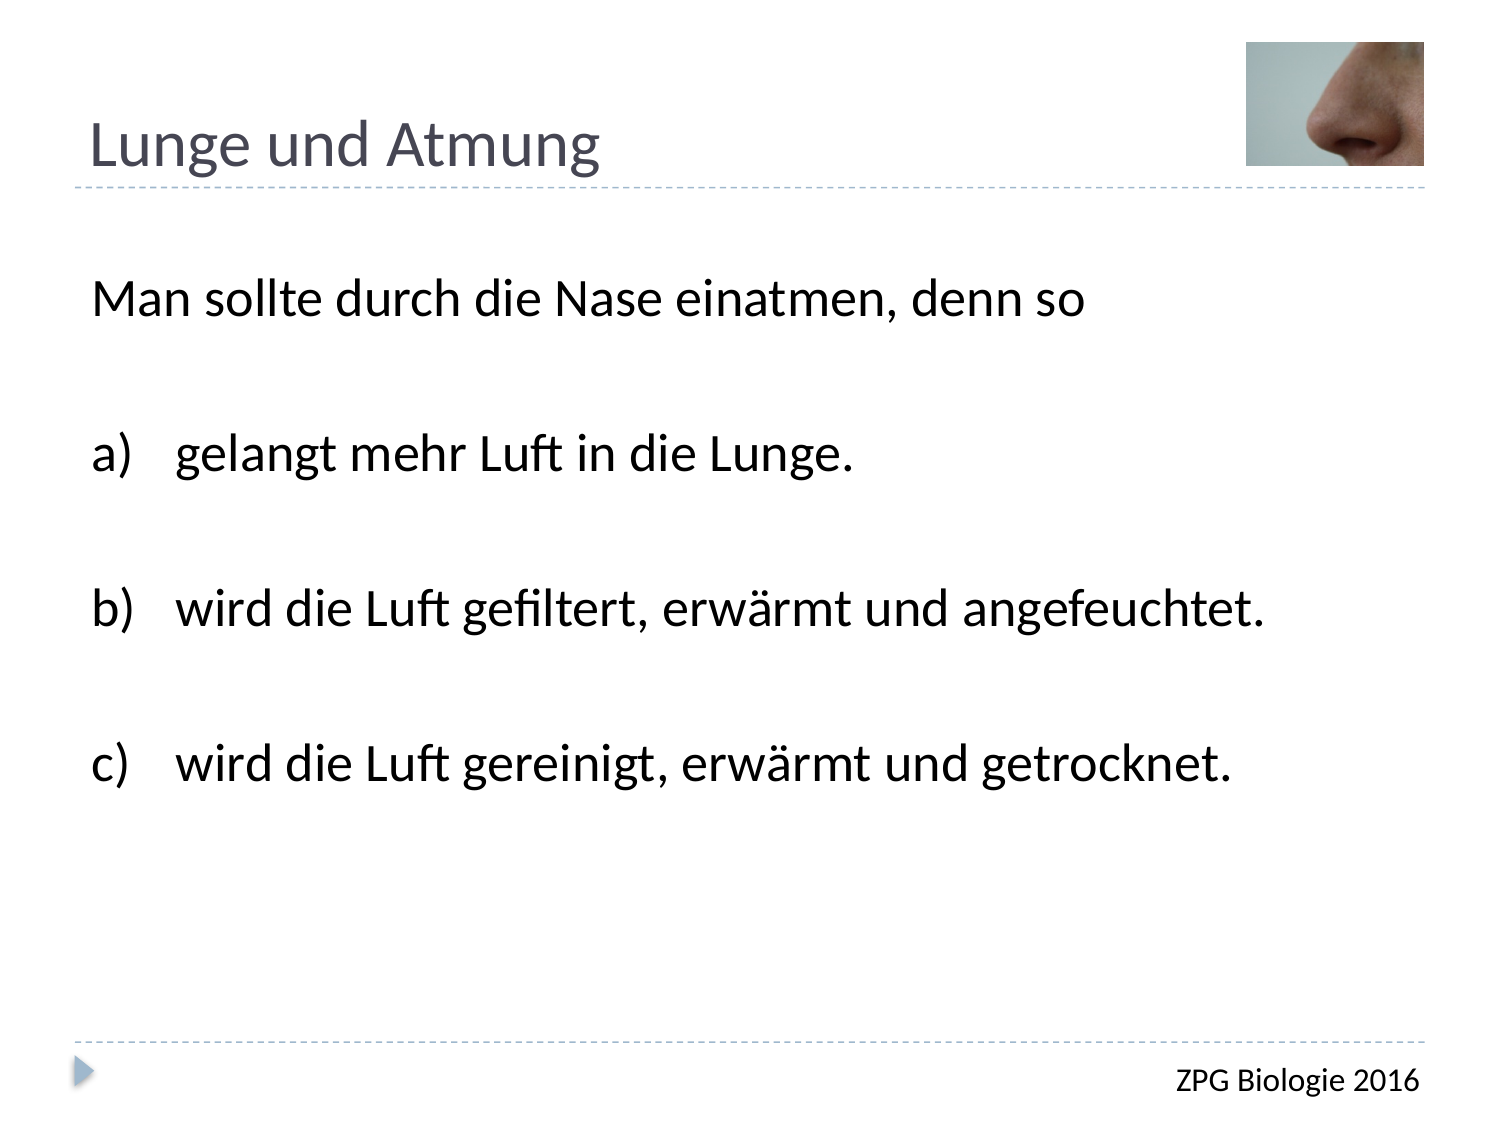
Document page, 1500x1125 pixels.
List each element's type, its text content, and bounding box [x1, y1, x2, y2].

text_box ZPG Biologie 2016 [112, 1050, 1435, 1105]
picture [1245, 42, 1424, 166]
list Man sollte durch die Nase einatmen, denn so a) gelangt mehr Luft in die Lunge. b) wird die Luft gefiltert, erwärmt und angefeuchtet. c) wird die Luft gereinigt, erwärmt und getrocknet. [76, 255, 1427, 1024]
title Lunge und Atmung [75, 24, 1425, 188]
